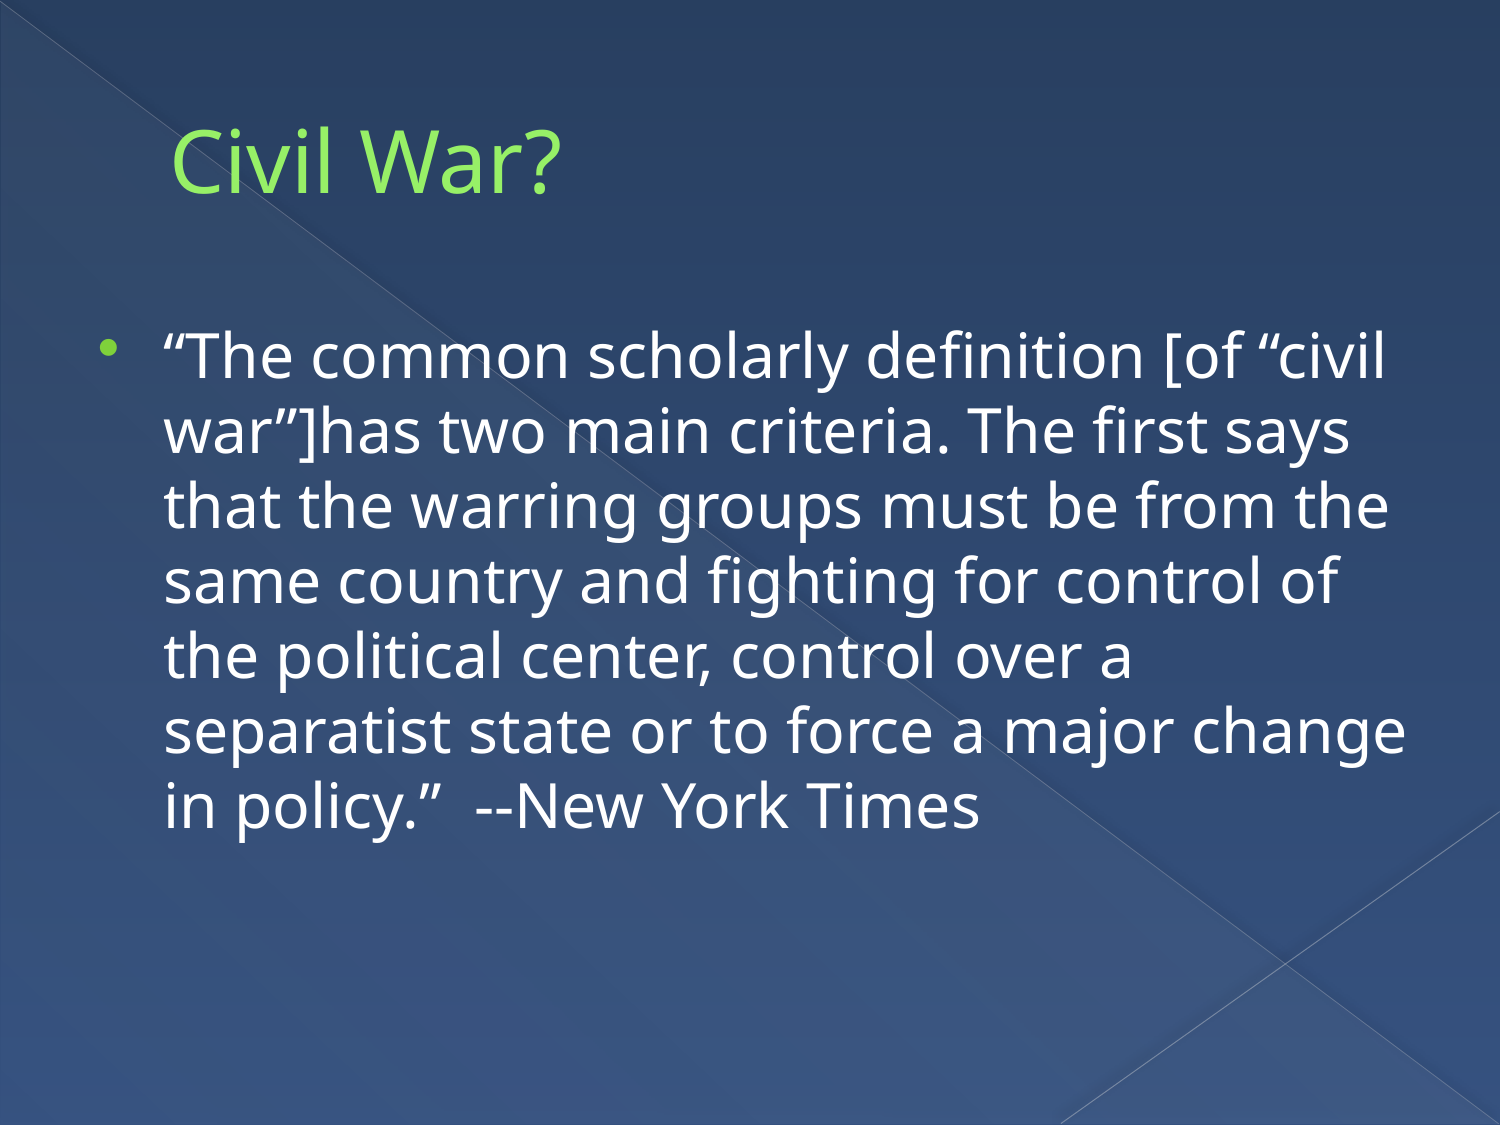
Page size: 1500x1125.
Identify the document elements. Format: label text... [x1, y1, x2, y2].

title Civil War? [75, 43, 1425, 274]
list “The common scholarly definition [of “civil war”]has two main criteria. The first says that the warring groups must be from the same country and fighting for control of the political center, control over a separatist state or to force a major change in policy.” --New York Times [75, 308, 1425, 1059]
